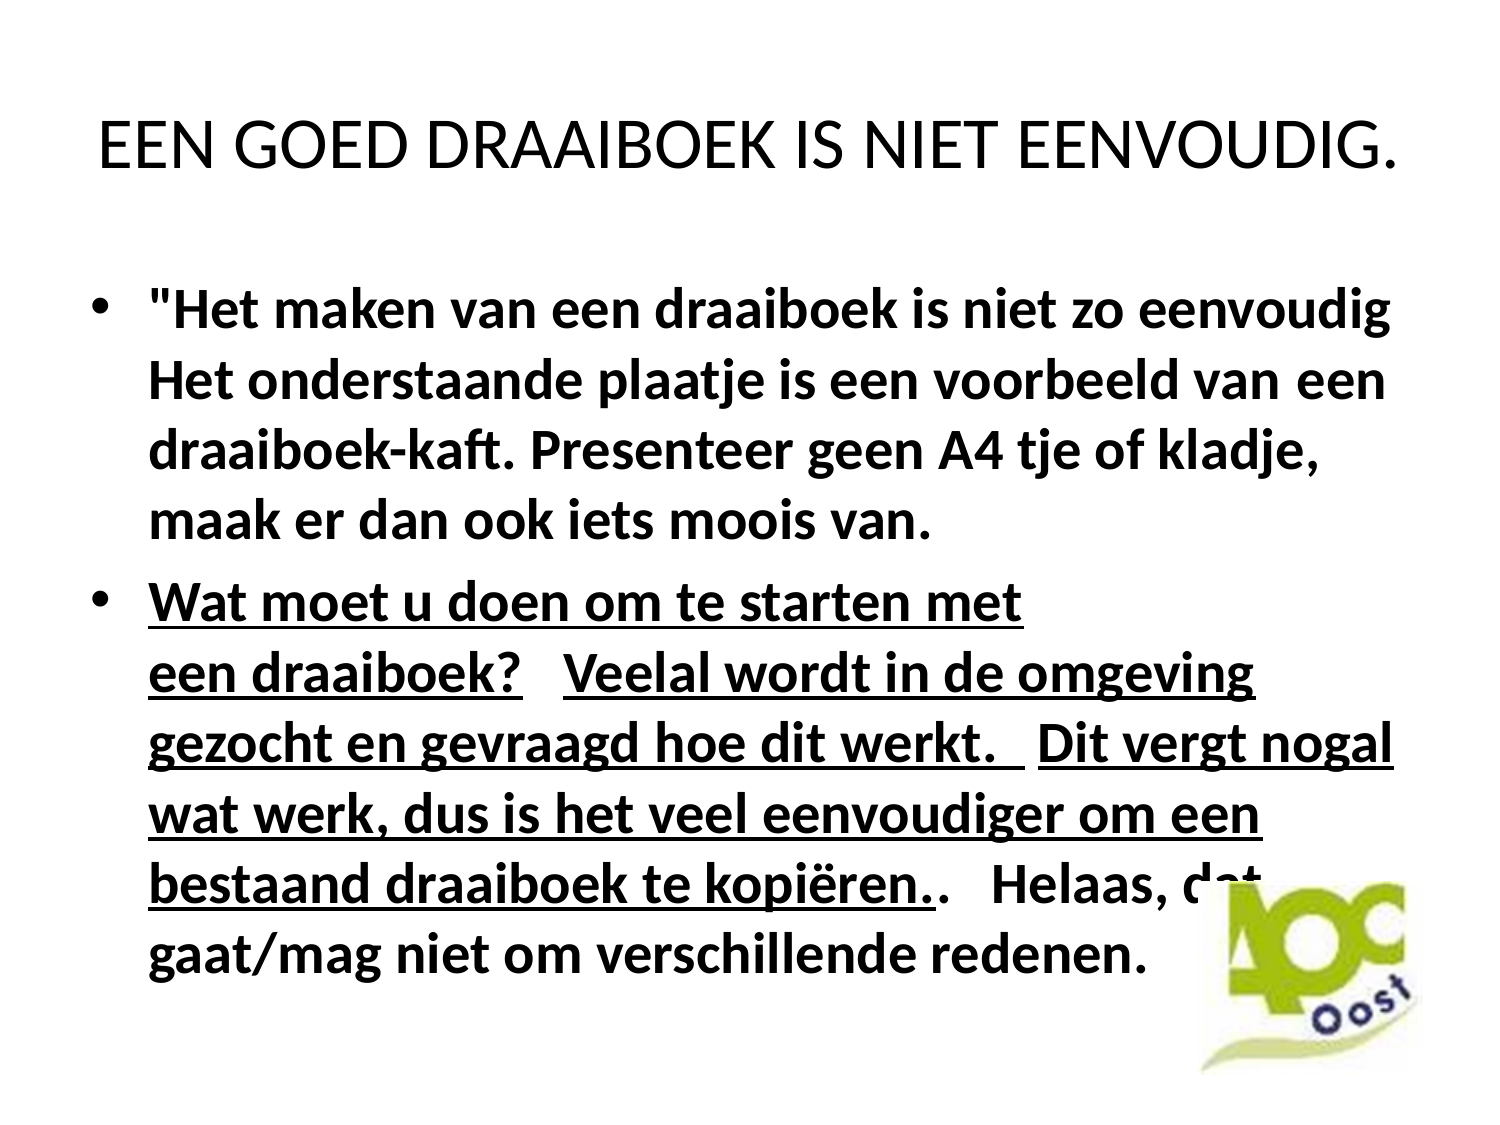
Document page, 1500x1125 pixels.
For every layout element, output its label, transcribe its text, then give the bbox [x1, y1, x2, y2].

picture [1198, 881, 1425, 1076]
title EEN GOED DRAAIBOEK IS NIET EENVOUDIG. [75, 45, 1425, 233]
list "Het maken van een draaiboek is niet zo eenvoudig Het onderstaande plaatje is een voorbeeld van een draaiboek-kaft. Presenteer geen A4 tje of kladje, maak er dan ook iets moois van. Wat moet u doen om te starten met een draaiboek? Veelal wordt in de omgeving gezocht en gevraagd hoe dit werkt. Dit vergt nogal wat werk, dus is het veel eenvoudiger om een bestaand draaiboek te kopiëren.. Helaas, dat gaat/mag niet om verschillende redenen. [75, 262, 1425, 1005]
